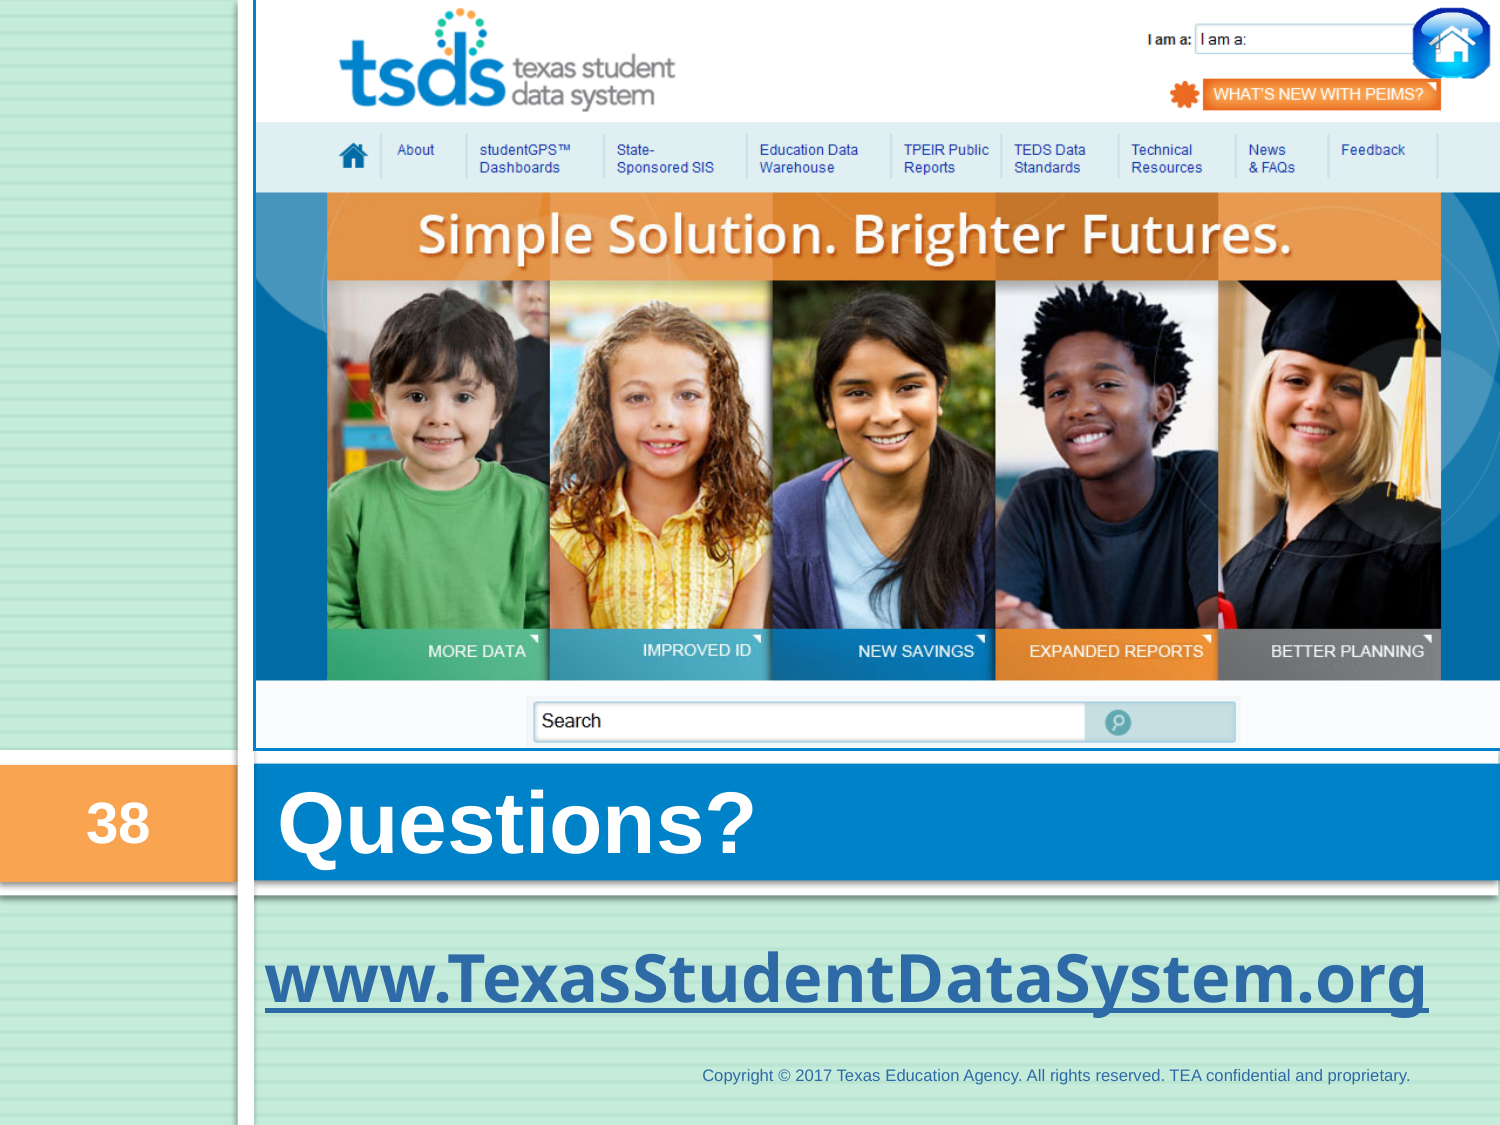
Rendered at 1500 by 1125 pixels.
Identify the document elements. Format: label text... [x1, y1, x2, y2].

picture [255, 0, 1500, 749]
title Questions? [262, 762, 1463, 875]
slide_number 38 [0, 765, 238, 875]
text_box www.TexasStudentDataSystem.org [249, 912, 1500, 1050]
